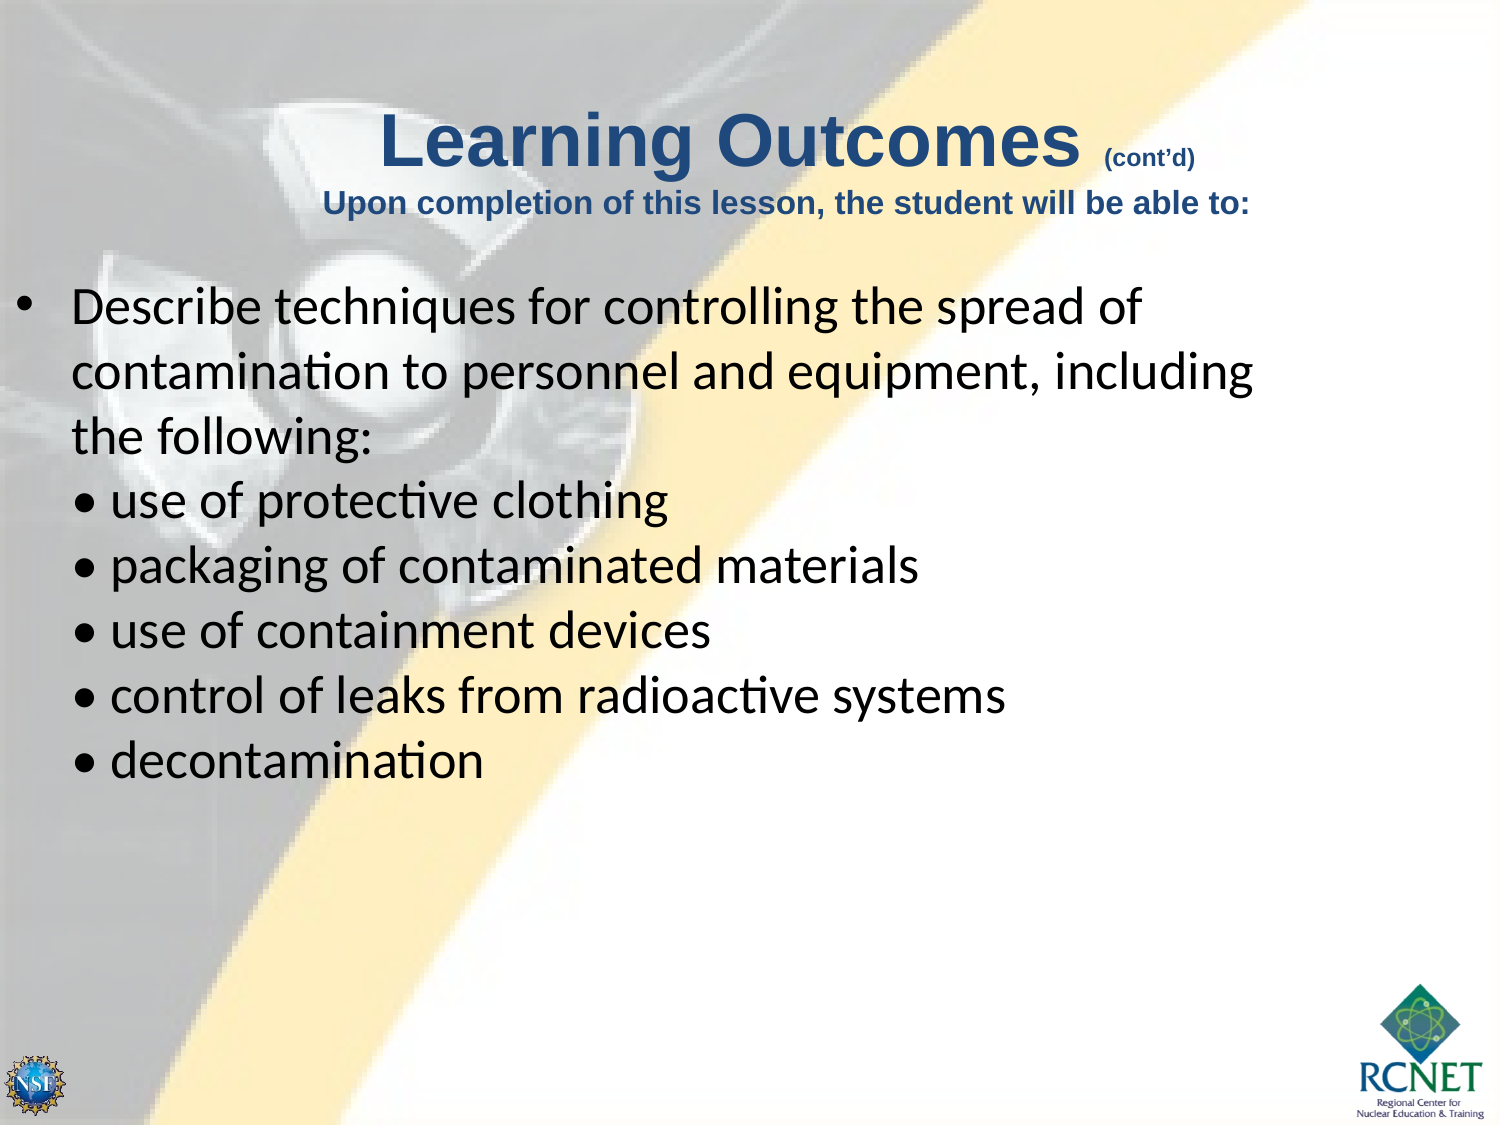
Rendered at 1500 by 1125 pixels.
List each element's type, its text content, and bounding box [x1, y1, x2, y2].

text_box Learning Outcomes (cont’d) Upon completion of this lesson, the student will be able to: [200, 62, 1375, 250]
picture [0, 1056, 75, 1116]
picture [1332, 977, 1500, 1125]
list Describe techniques for controlling the spread of contamination to personnel and equipment, including the following: • use of protective clothing • packaging of contaminated materials • use of containment devices • control of leaks from radioactive systems • decontamination [0, 262, 1350, 1038]
